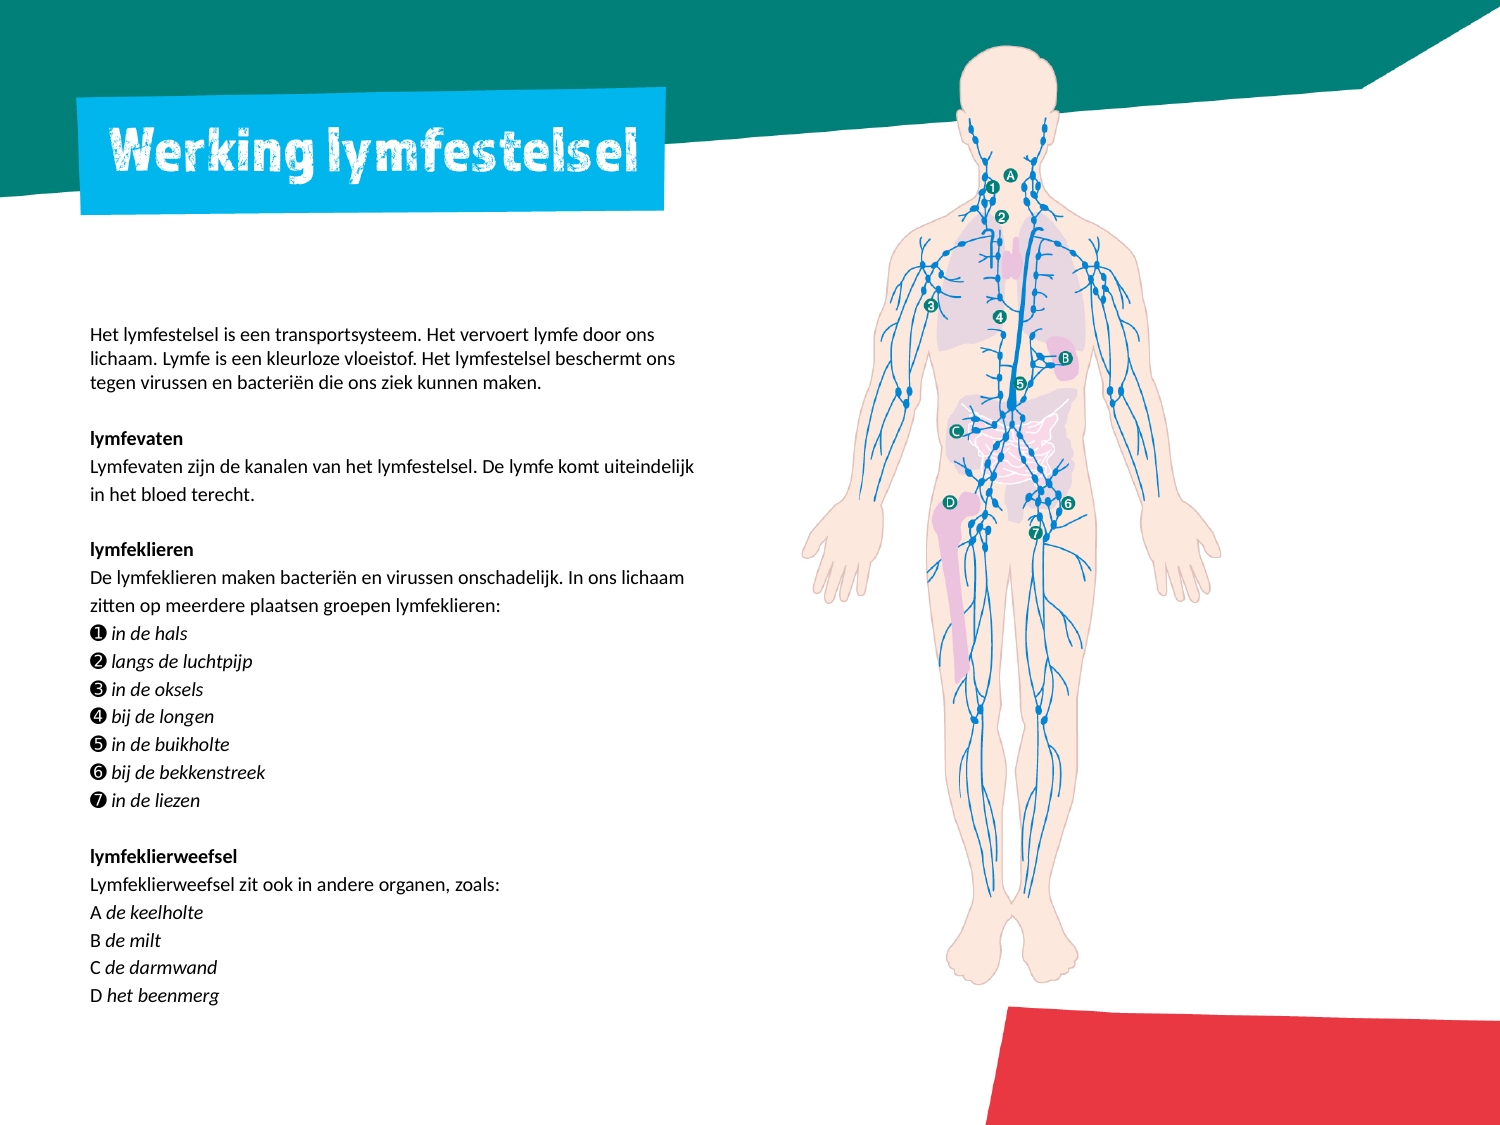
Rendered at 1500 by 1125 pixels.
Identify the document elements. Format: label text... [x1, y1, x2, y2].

picture [0, 0, 1500, 1125]
list Het lymfestelsel is een transportsysteem. Het vervoert lymfe door ons lichaam. Lymfe is een kleurloze vloeistof. Het lymfestelsel beschermt ons tegen virussen en bacteriën die ons ziek kunnen maken. lymfevaten Lymfevaten zijn de kanalen van het lymfestelsel. De lymfe komt uiteindelijk in het bloed terecht. lymfeklieren De lymfeklieren maken bacteriën en virussen onschadelijk. In ons lichaam zitten op meerdere plaatsen groepen lymfeklieren: ➊ in de hals ➋ langs de luchtpijp ➌ in de oksels ➍ bij de longen ➎ in de buikholte ➏ bij de bekkenstreek ➐ in de liezen lymfeklierweefsel Lymfeklierweefsel zit ook in andere organen, zoals: A de keelholte B de milt C de darmwand D het beenmerg [75, 314, 718, 1082]
